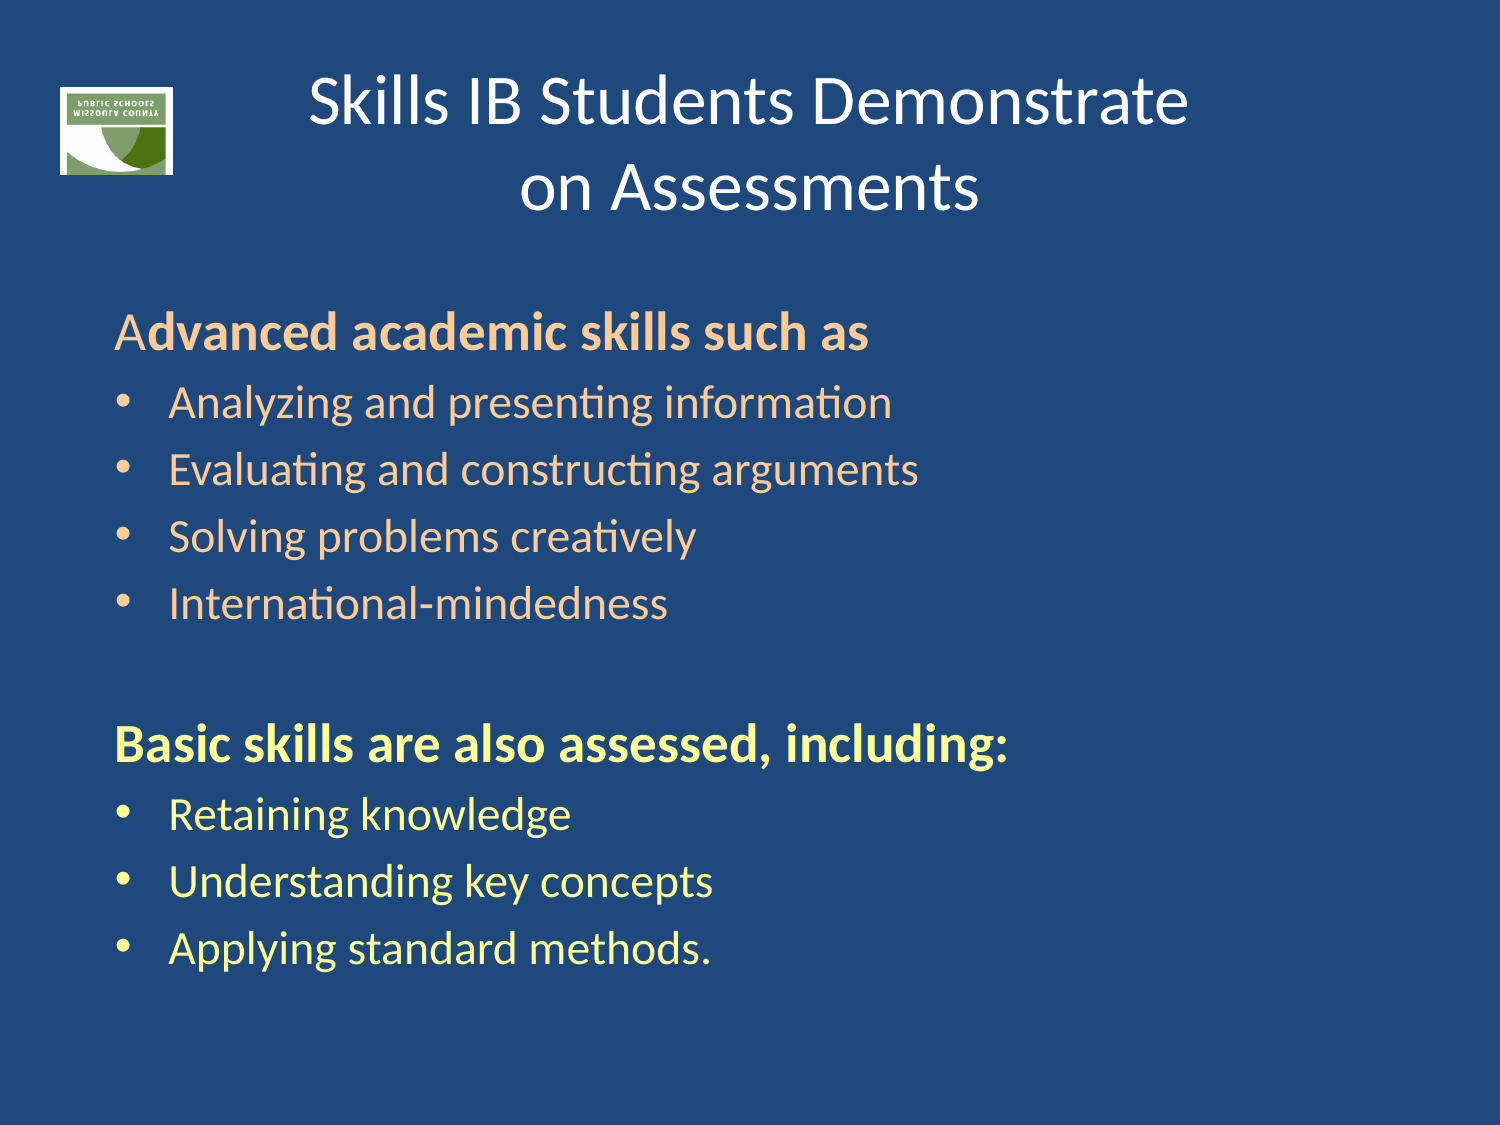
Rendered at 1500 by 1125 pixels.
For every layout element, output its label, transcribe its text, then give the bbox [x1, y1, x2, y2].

list Advanced academic skills such as Analyzing and presenting information Evaluating and constructing arguments Solving problems creatively International‐mindedness Basic skills are also assessed, including: Retaining knowledge Understanding key concepts Applying standard methods. [99, 287, 1350, 988]
picture [59, 87, 173, 176]
title Skills IB Students Demonstrate on Assessments [75, 45, 1425, 233]
